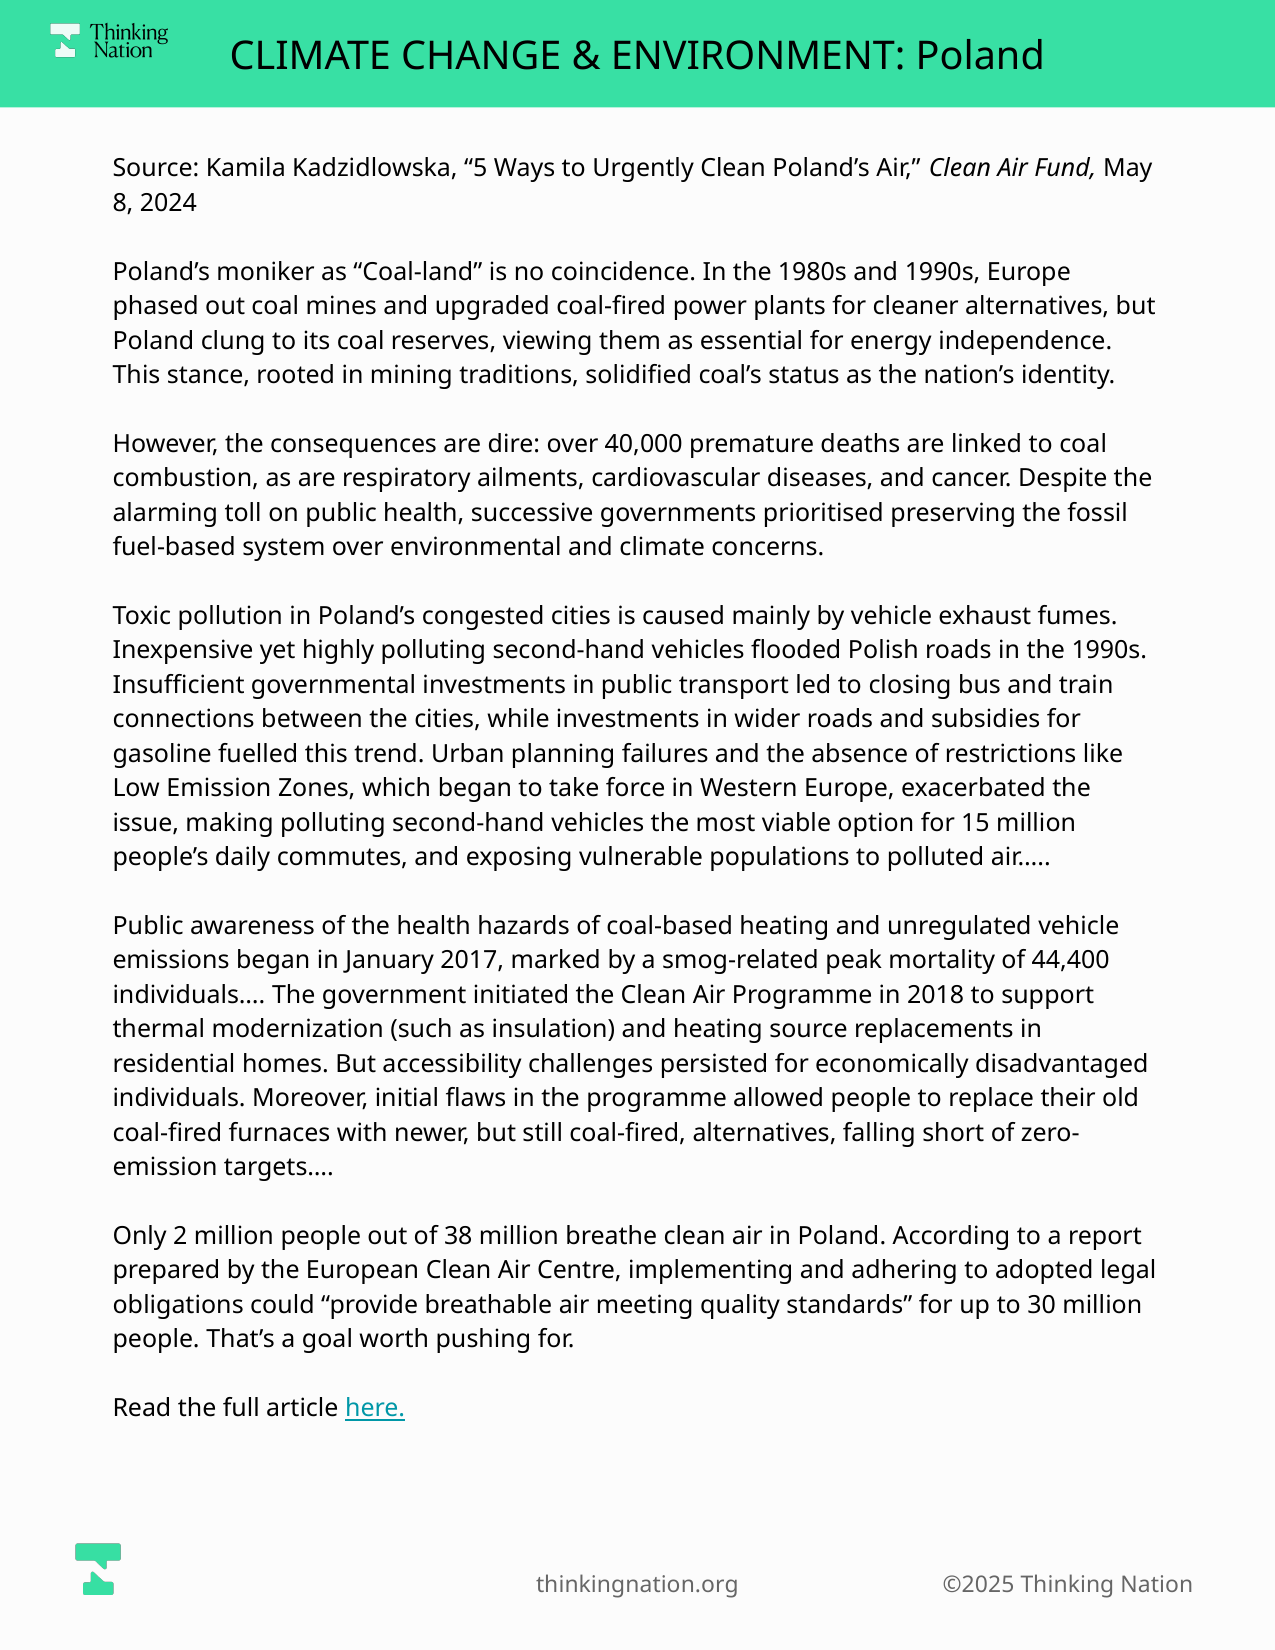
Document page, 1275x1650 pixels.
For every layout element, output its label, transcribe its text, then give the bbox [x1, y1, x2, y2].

text_box ©2025 Thinking Nation [907, 1553, 1210, 1605]
picture [36, 12, 172, 69]
text_box thinkingnation.org [486, 1553, 789, 1605]
text_box Source: Kamila Kadzidlowska, “5 Ways to Urgently Clean Poland’s Air,” Clean Air Fund, May 8, 2024 Poland’s moniker as “Coal-land” is no coincidence. In the 1980s and 1990s, Europe phased out coal mines and upgraded coal-fired power plants for cleaner alternatives, but Poland clung to its coal reserves, viewing them as essential for energy independence. This stance, rooted in mining traditions, solidified coal’s status as the nation’s identity. However, the consequences are dire: over 40,000 premature deaths are linked to coal combustion, as are respiratory ailments, cardiovascular diseases, and cancer. Despite the alarming toll on public health, successive governments prioritised preserving the fossil fuel-based system over environmental and climate concerns. Toxic pollution in Poland’s congested cities is caused mainly by vehicle exhaust fumes. Inexpensive yet highly polluting second-hand vehicles flooded Polish roads in the 1990s. Insufficient governmental investments in public transport led to closing bus and train connections between the cities, while investments in wider roads and subsidies for gasoline fuelled this trend. Urban planning failures and the absence of restrictions like Low Emission Zones, which began to take force in Western Europe, exacerbated the issue, making polluting second-hand vehicles the most viable option for 15 million people’s daily commutes, and exposing vulnerable populations to polluted air….. Public awareness of the health hazards of coal-based heating and unregulated vehicle emissions began in January 2017, marked by a smog-related peak mortality of 44,400 individuals…. The government initiated the Clean Air Programme in 2018 to support thermal modernization (such as insulation) and heating source replacements in residential homes. But accessibility challenges persisted for economically disadvantaged individuals. Moreover, initial flaws in the programme allowed people to replace their old coal-fired furnaces with newer, but still coal-fired, alternatives, falling short of zero-emission targets…. Only 2 million people out of 38 million breathe clean air in Poland. According to a report prepared by the European Clean Air Centre, implementing and adhering to adopted legal obligations could “provide breathable air meeting quality standards” for up to 30 million people. That’s a goal worth pushing for. Read the full article here. [97, 132, 1178, 1441]
picture [62, 1533, 134, 1605]
text_box CLIMATE CHANGE & ENVIRONMENT: Poland [0, 0, 1275, 108]
